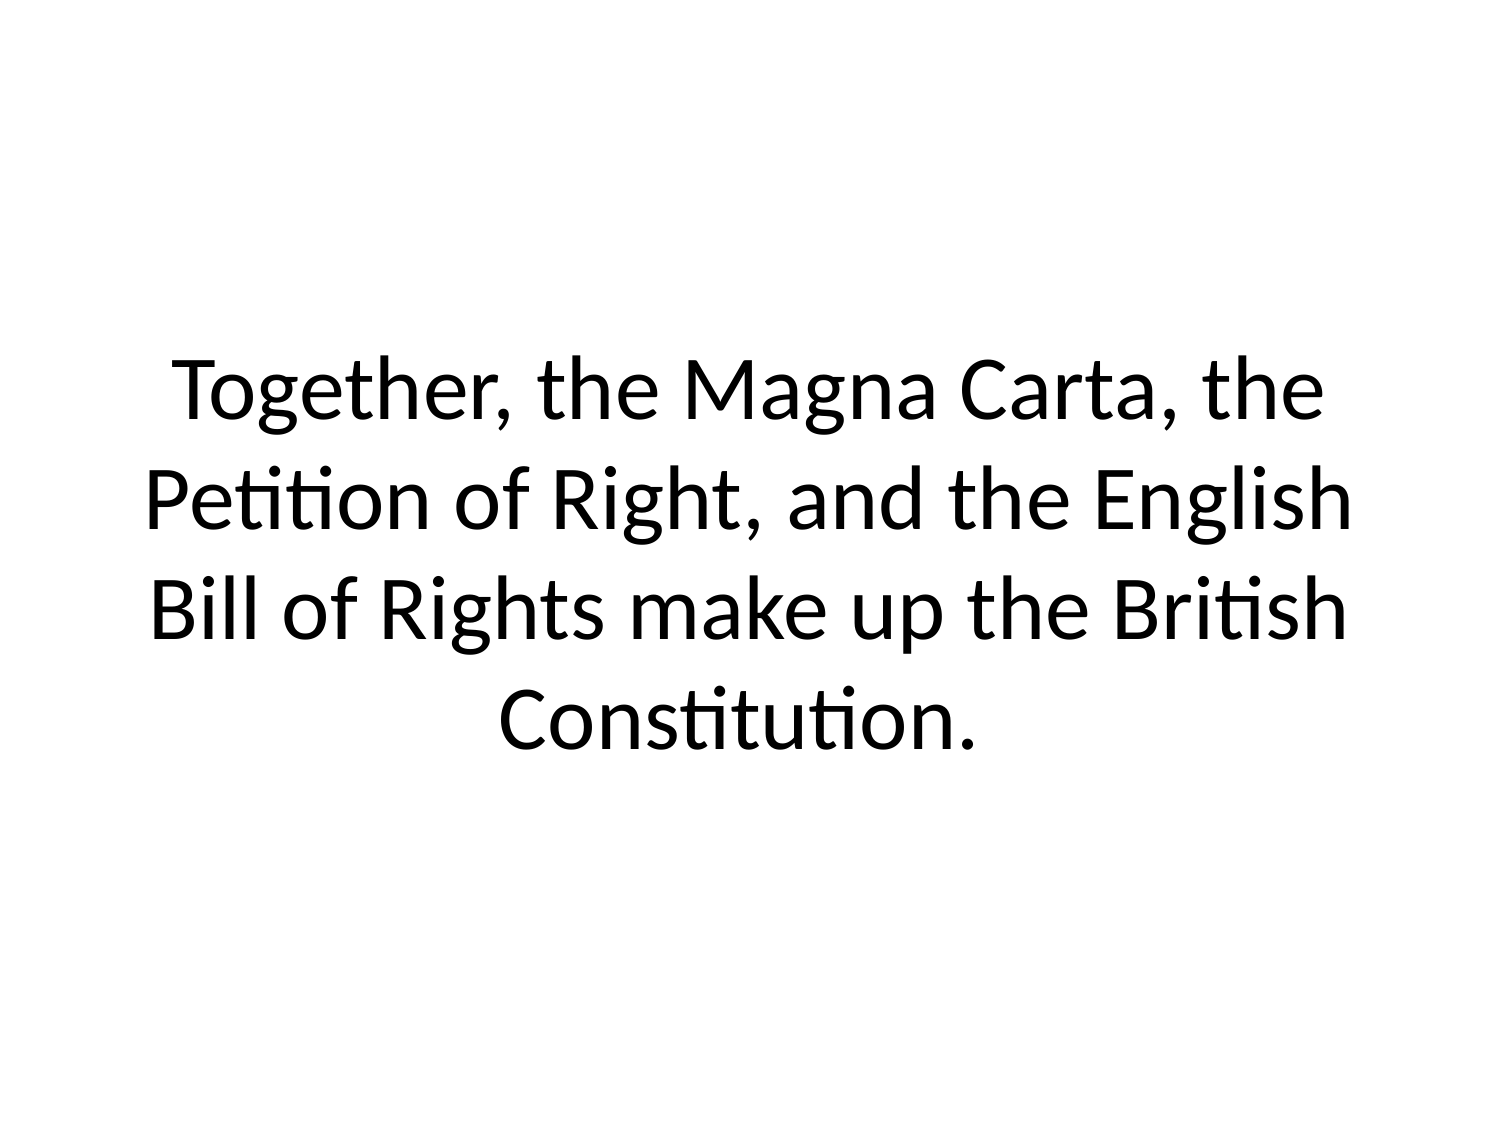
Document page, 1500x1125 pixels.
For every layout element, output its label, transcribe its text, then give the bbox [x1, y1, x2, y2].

title Together, the Magna Carta, the Petition of Right, and the English Bill of Rights make up the British Constitution. [74, 44, 1426, 1051]
